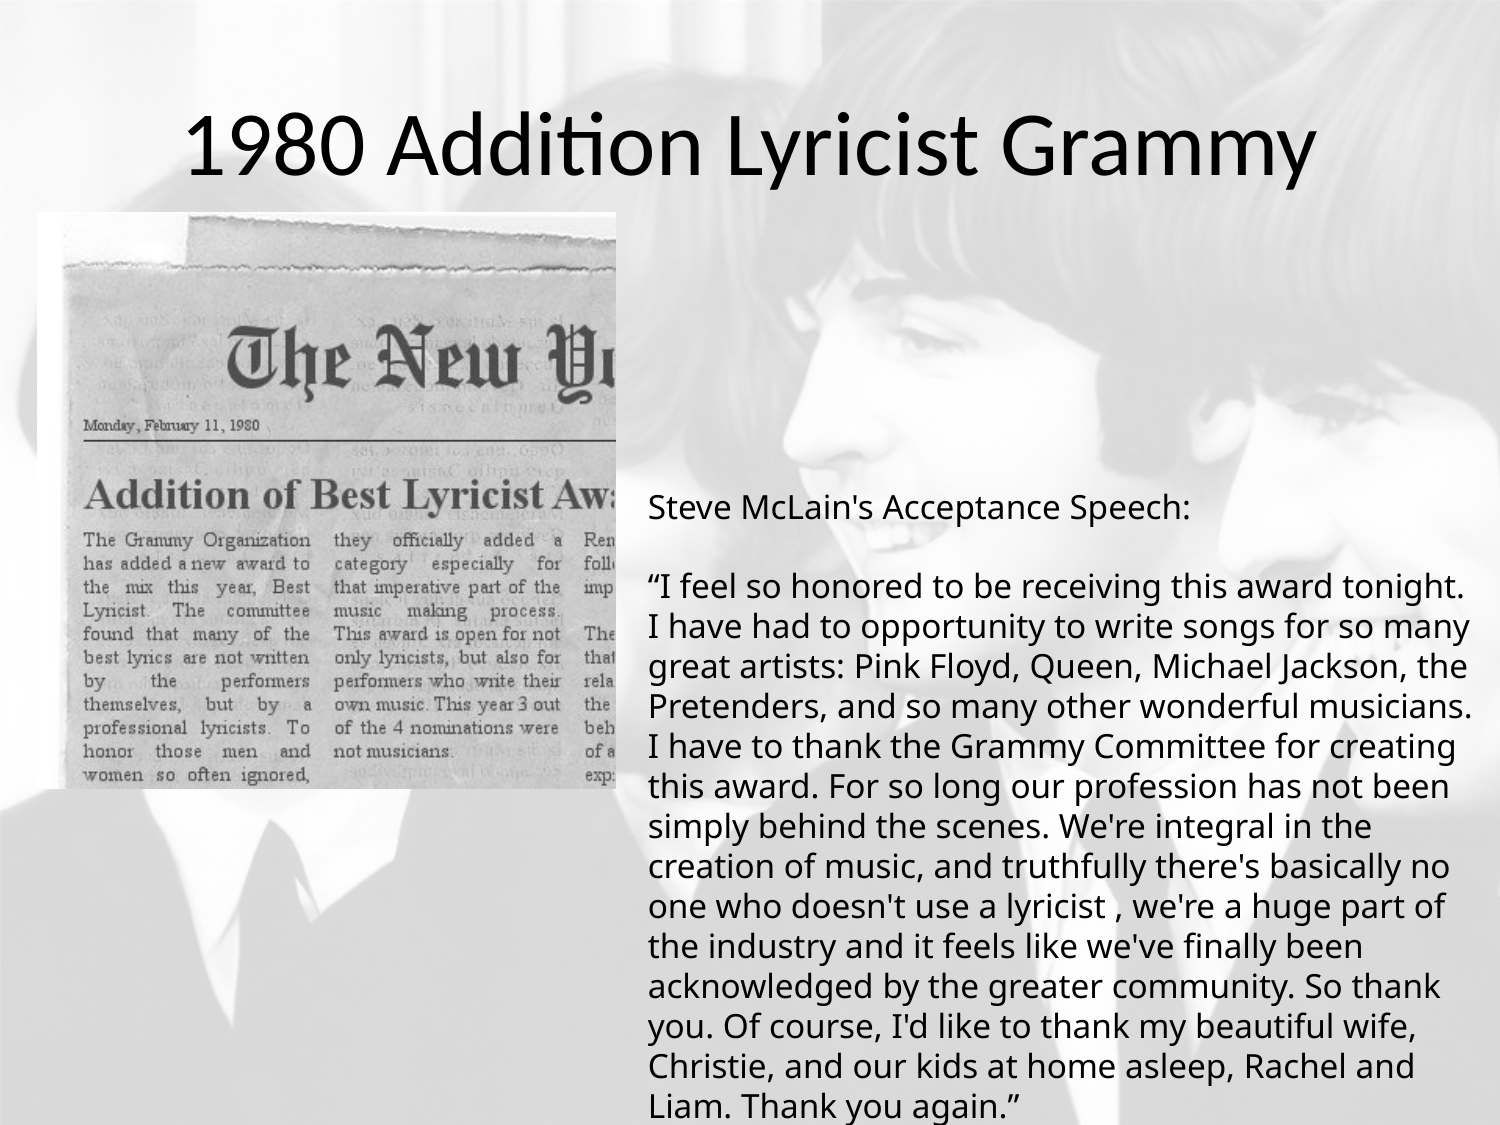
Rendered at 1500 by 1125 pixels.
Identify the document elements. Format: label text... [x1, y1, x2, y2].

picture [37, 212, 616, 790]
text_box Steve McLain's Acceptance Speech: “I feel so honored to be receiving this award tonight. I have had to opportunity to write songs for so many great artists: Pink Floyd, Queen, Michael Jackson, the Pretenders, and so many other wonderful musicians. I have to thank the Grammy Committee for creating this award. For so long our profession has not been simply behind the scenes. We're integral in the creation of music, and truthfully there's basically no one who doesn't use a lyricist , we're a huge part of the industry and it feels like we've finally been acknowledged by the greater community. So thank you. Of course, I'd like to thank my beautiful wife, Christie, and our kids at home asleep, Rachel and Liam. Thank you again.” [633, 478, 1500, 1125]
title 1980 Addition Lyricist Grammy [75, 45, 1425, 233]
